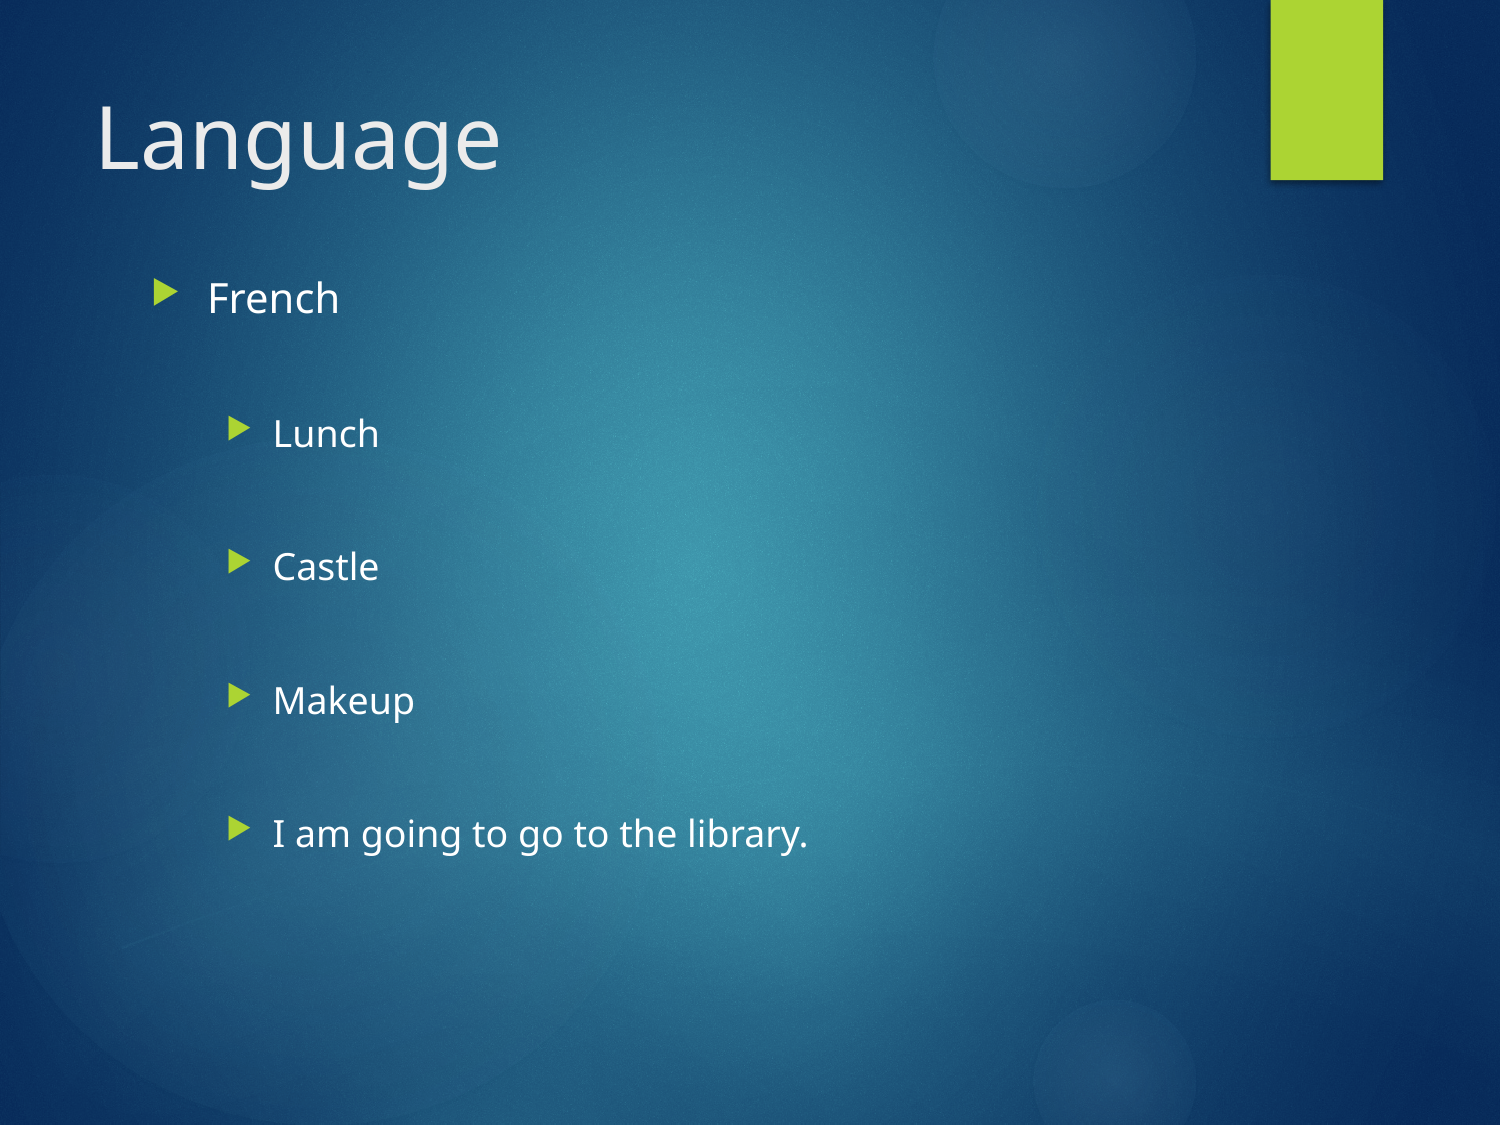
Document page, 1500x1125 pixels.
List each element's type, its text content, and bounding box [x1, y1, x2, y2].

title Language [79, 74, 1237, 304]
list French Lunch Castle Makeup I am going to go to the library. [135, 189, 1237, 878]
